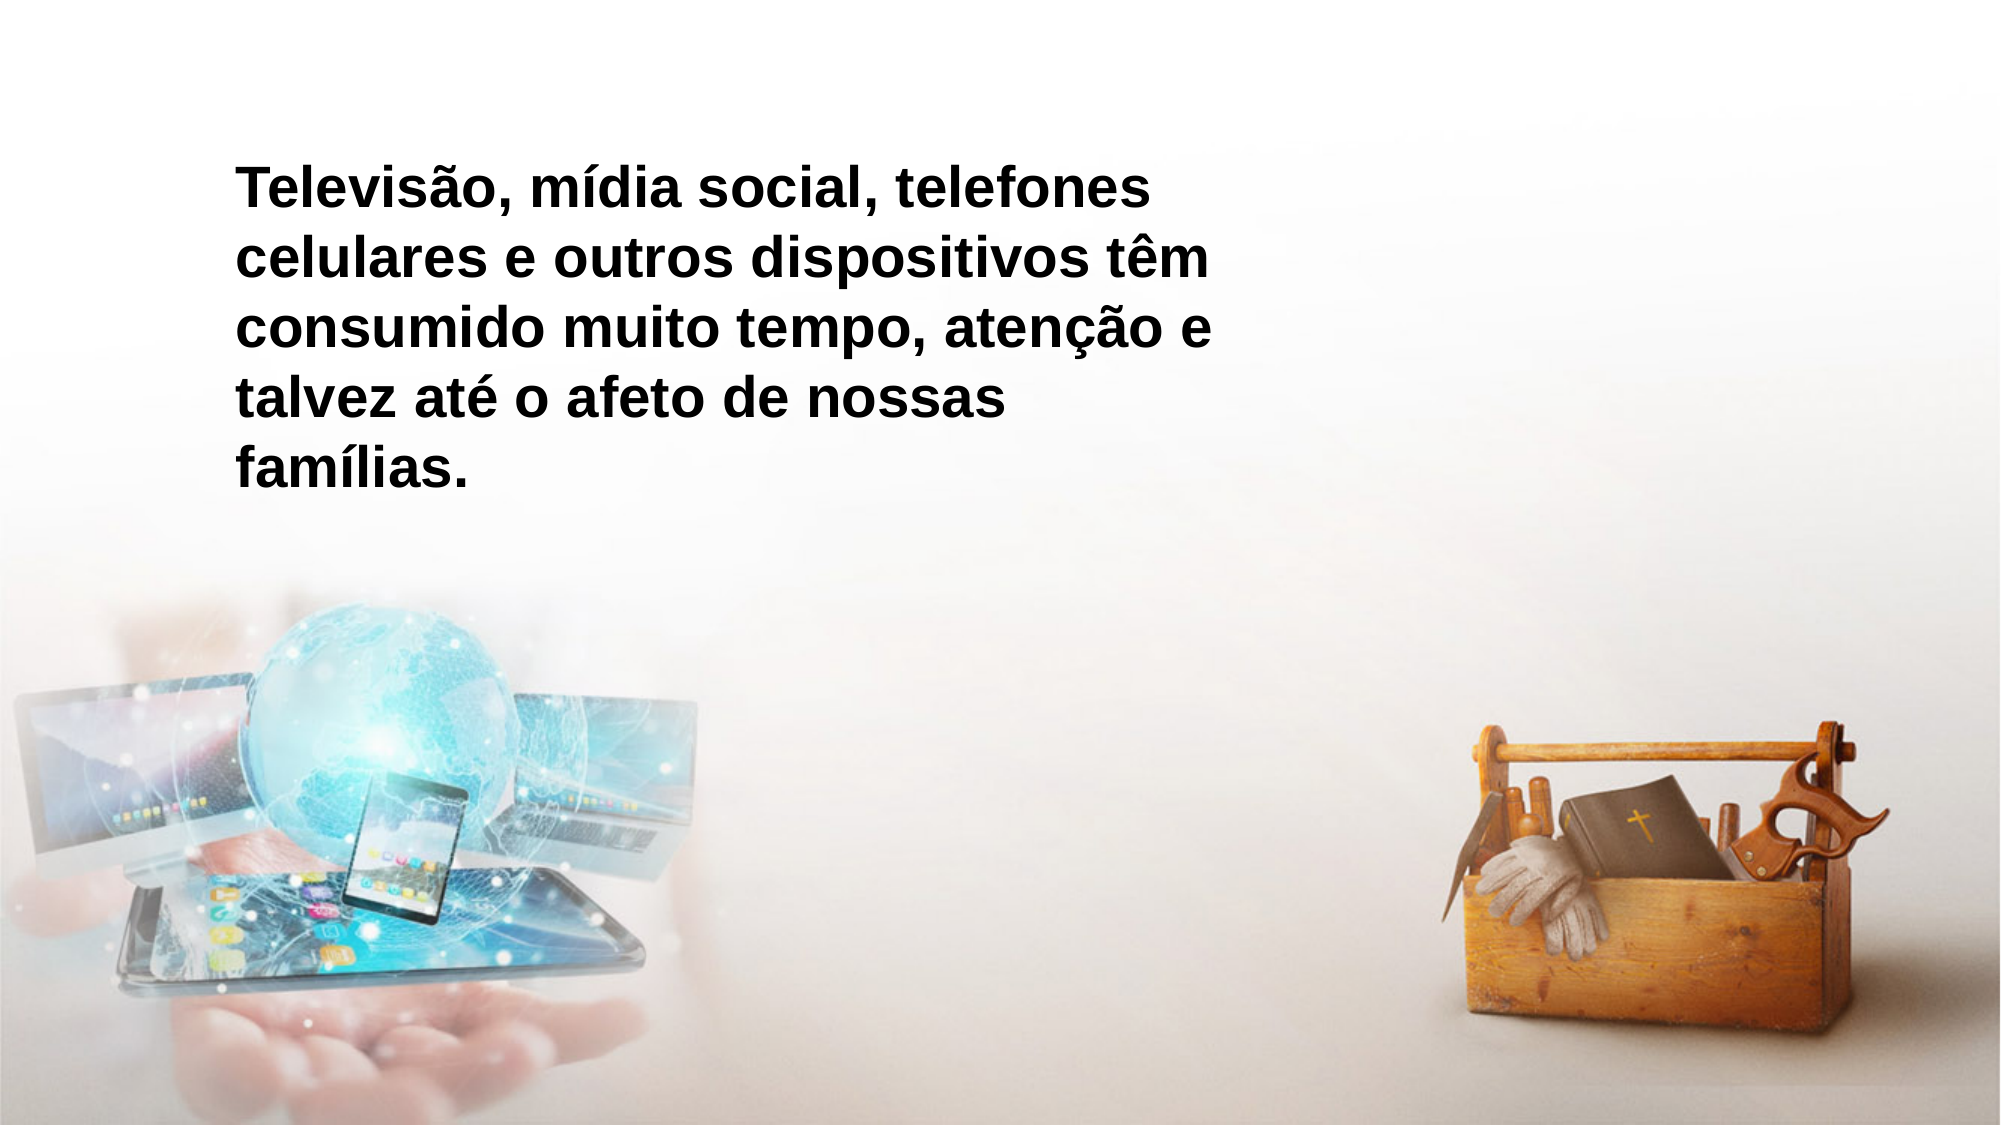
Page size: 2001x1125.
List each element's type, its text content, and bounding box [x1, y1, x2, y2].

text_box Televisão, mídia social, telefones celulares e outros dispositivos têm consumido muito tempo, atenção e talvez até o afeto de nossas famílias. [221, 142, 1250, 507]
picture [0, 0, 2001, 1125]
